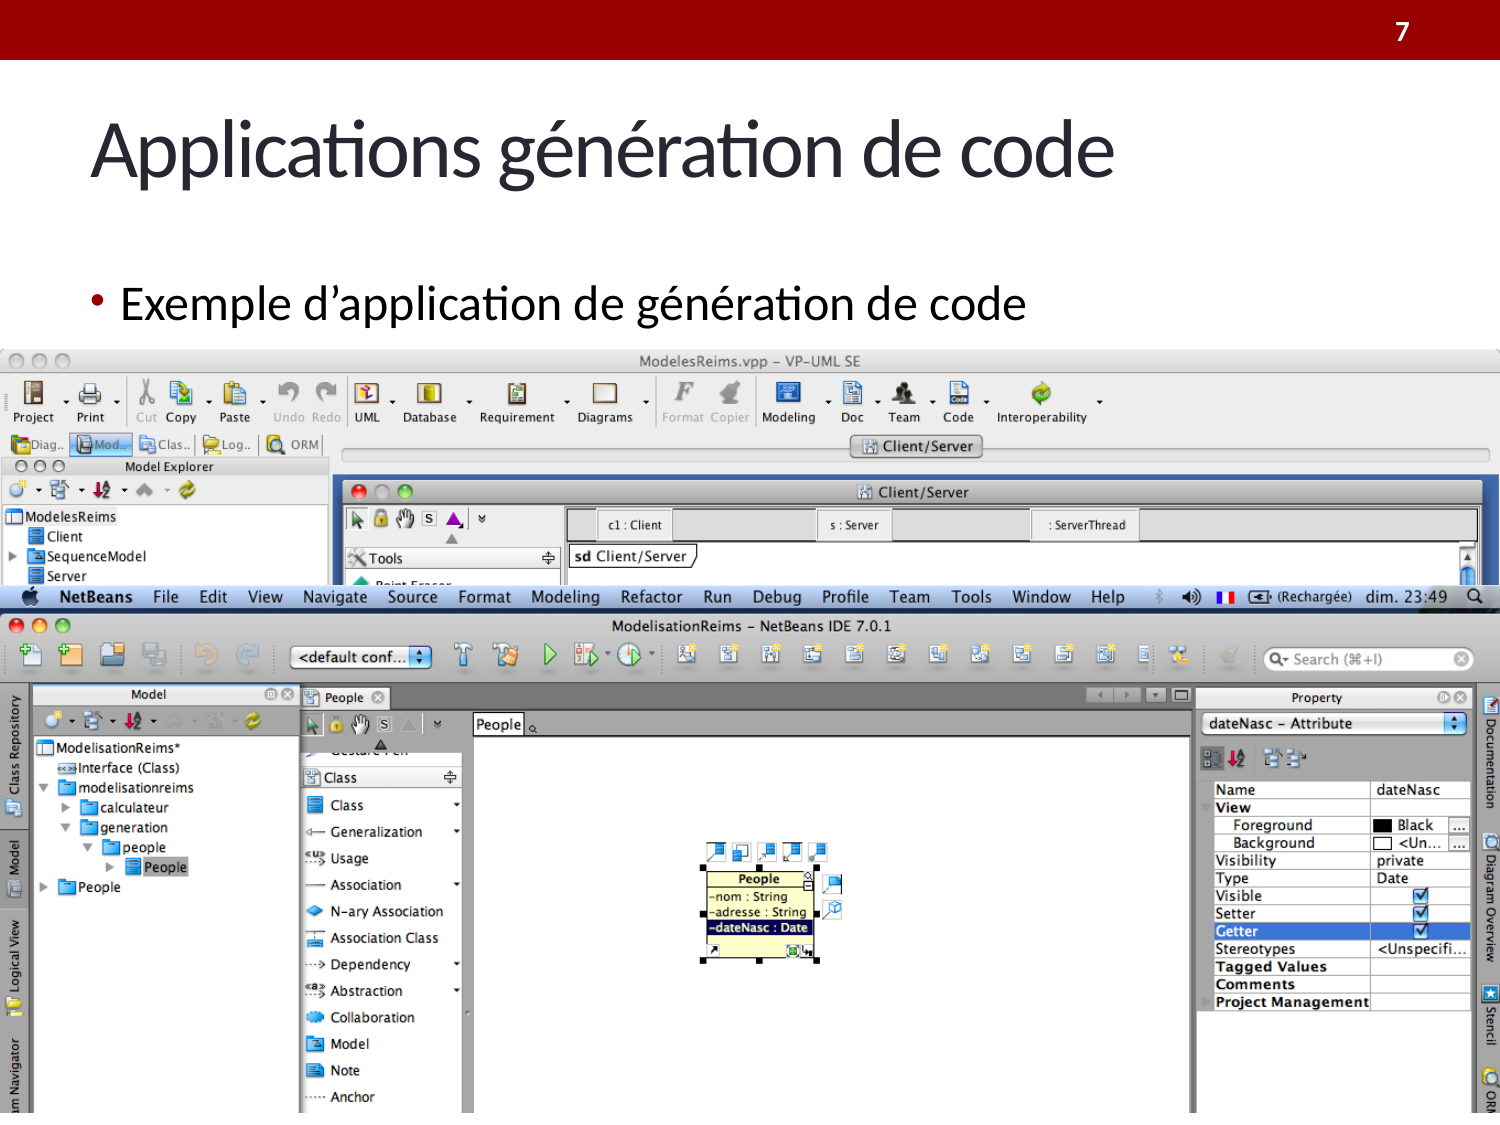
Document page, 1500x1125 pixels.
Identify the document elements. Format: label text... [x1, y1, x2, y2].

list Exemple d’application de génération de code Visual Paradigm Outil de modélisation complet Modélisation & gestion de projet Plugins NetBeans et Eclipse disponibles [75, 262, 1425, 346]
slide_number 7 [1250, 3, 1425, 57]
title Applications génération de code [75, 62, 1425, 225]
picture [0, 349, 1500, 1113]
